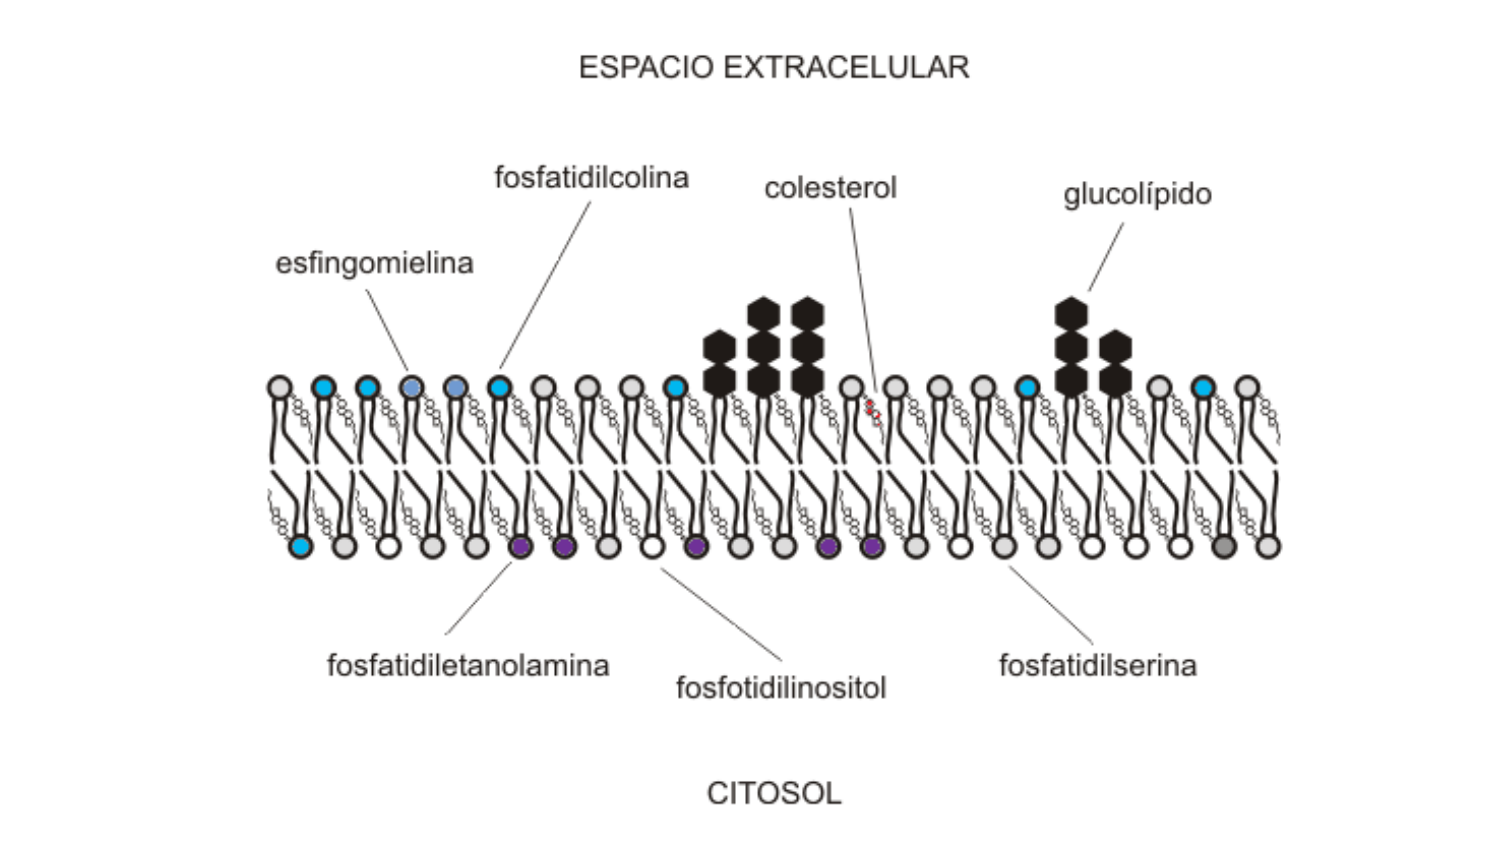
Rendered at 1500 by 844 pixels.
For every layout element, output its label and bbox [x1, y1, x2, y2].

picture [128, 0, 1348, 844]
